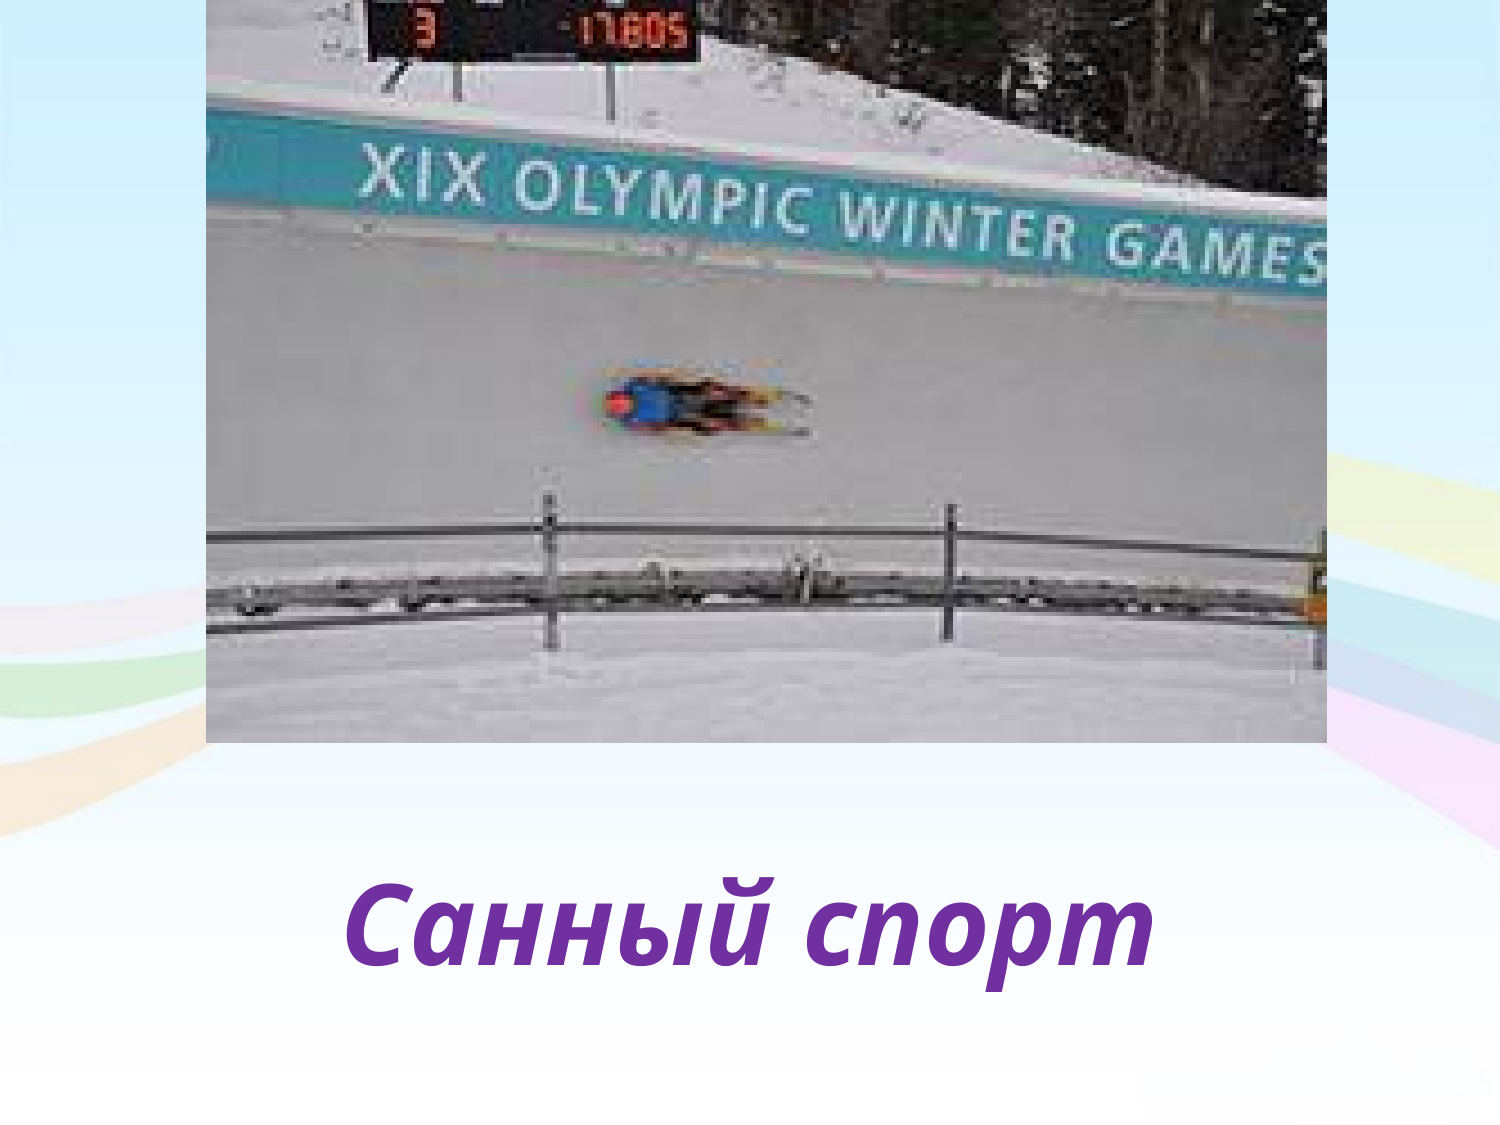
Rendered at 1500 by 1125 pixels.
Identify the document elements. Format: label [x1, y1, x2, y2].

list [206, 0, 1328, 743]
picture [0, 0, 1500, 1125]
